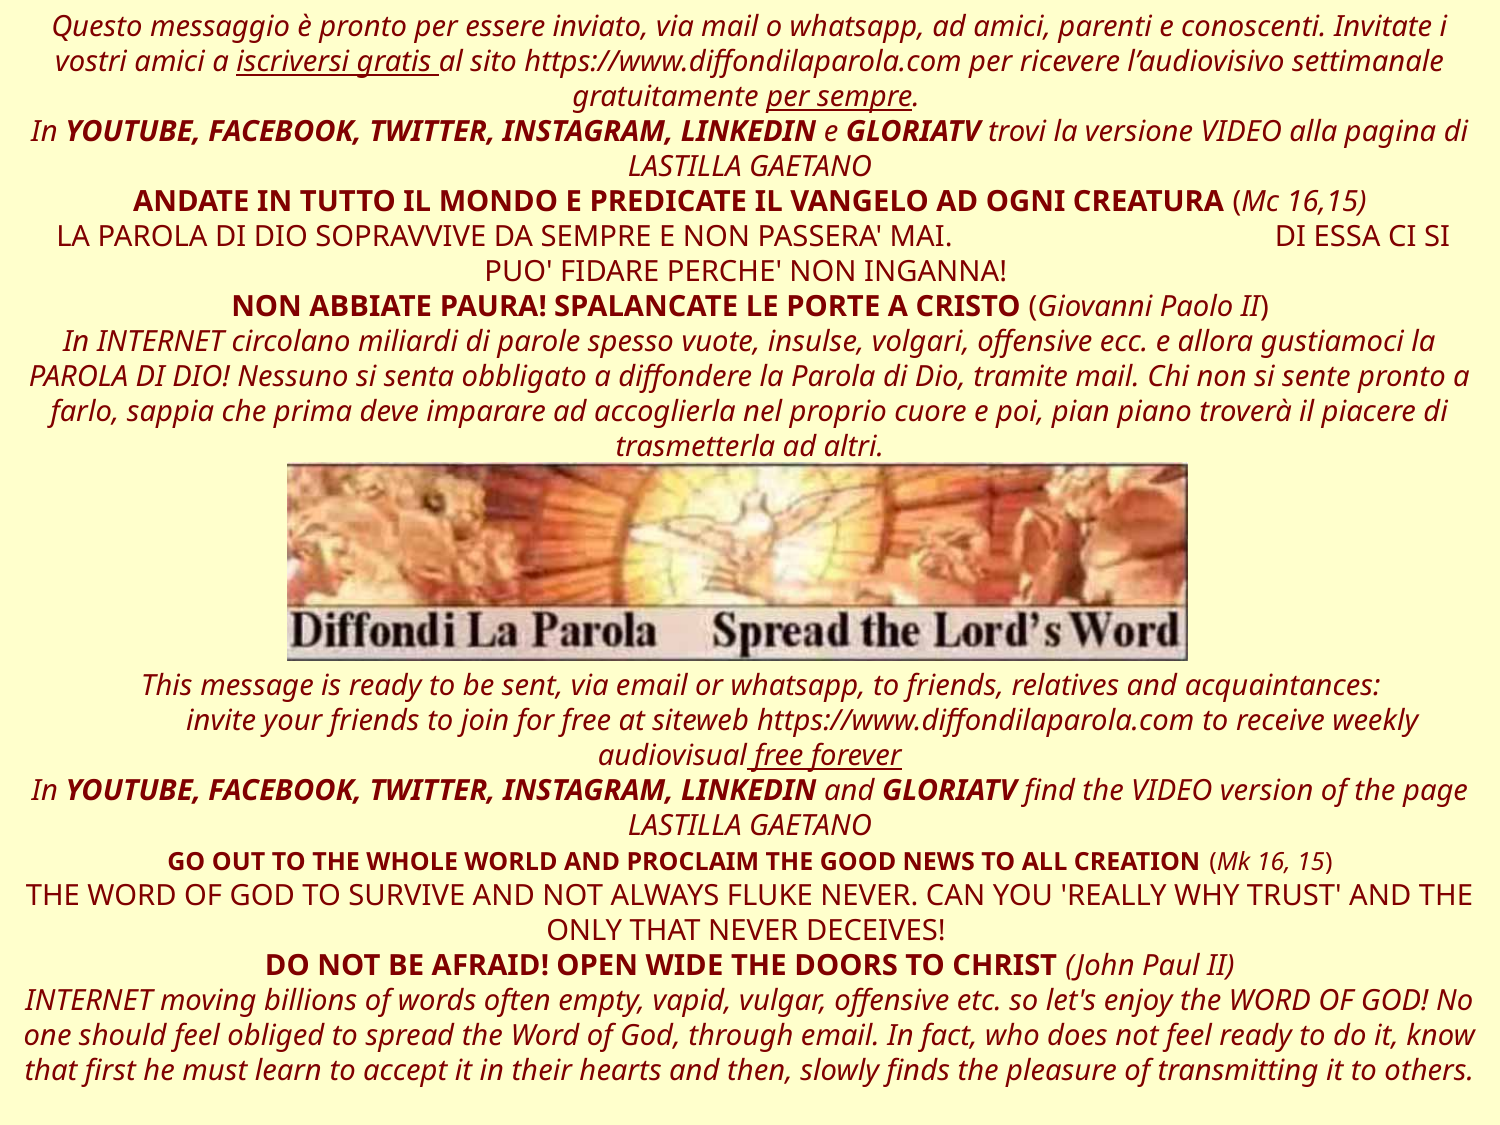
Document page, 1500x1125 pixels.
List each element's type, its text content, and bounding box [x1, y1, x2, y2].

picture [287, 462, 1188, 661]
text_box Questo messaggio è pronto per essere inviato, via mail o whatsapp, ad amici, parenti e conoscenti. Invitate i vostri amici a iscriversi gratis al sito https://www.diffondilaparola.com per ricevere l’audiovisivo settimanale gratuitamente per sempre. In YOUTUBE, FACEBOOK, TWITTER, INSTAGRAM, LINKEDIN e GLORIATV trovi la versione VIDEO alla pagina di LASTILLA GAETANO ANDATE IN TUTTO IL MONDO E PREDICATE IL VANGELO AD OGNI CREATURA (Mc 16,15) LA PAROLA DI DIO SOPRAVVIVE DA SEMPRE E NON PASSERA' MAI. DI ESSA CI SI PUO' FIDARE PERCHE' NON INGANNA! NON ABBIATE PAURA! SPALANCATE LE PORTE A CRISTO (Giovanni Paolo II) In INTERNET circolano miliardi di parole spesso vuote, insulse, volgari, offensive ecc. e allora gustiamoci la PAROLA DI DIO! Nessuno si senta obbligato a diffondere la Parola di Dio, tramite mail. Chi non si sente pronto a farlo, sappia che prima deve imparare ad accoglierla nel proprio cuore e poi, pian piano troverà il piacere di trasmetterla ad altri. This message is ready to be sent, via email or whatsapp, to friends, relatives and acquaintances: invite your friends to join for free at siteweb https://www.diffondilaparola.com to receive weekly audiovisual free forever In YOUTUBE, FACEBOOK, TWITTER, INSTAGRAM, LINKEDIN and GLORIATV find the VIDEO version of the page LASTILLA GAETANO GO OUT TO THE WHOLE WORLD AND PROCLAIM THE GOOD NEWS TO ALL CREATION (Mk 16, 15) THE WORD OF GOD TO SURVIVE AND NOT ALWAYS FLUKE NEVER. CAN YOU 'REALLY WHY TRUST' AND THE ONLY THAT NEVER DECEIVES! DO NOT BE AFRAID! OPEN WIDE THE DOORS TO CHRIST (John Paul II) INTERNET moving billions of words often empty, vapid, vulgar, offensive etc. so let's enjoy the WORD OF GOD! No one should feel obliged to spread the Word of God, through email. In fact, who does not feel ready to do it, know that first he must learn to accept it in their hearts and then, slowly finds the pleasure of transmitting it to others. [0, 0, 1500, 1094]
